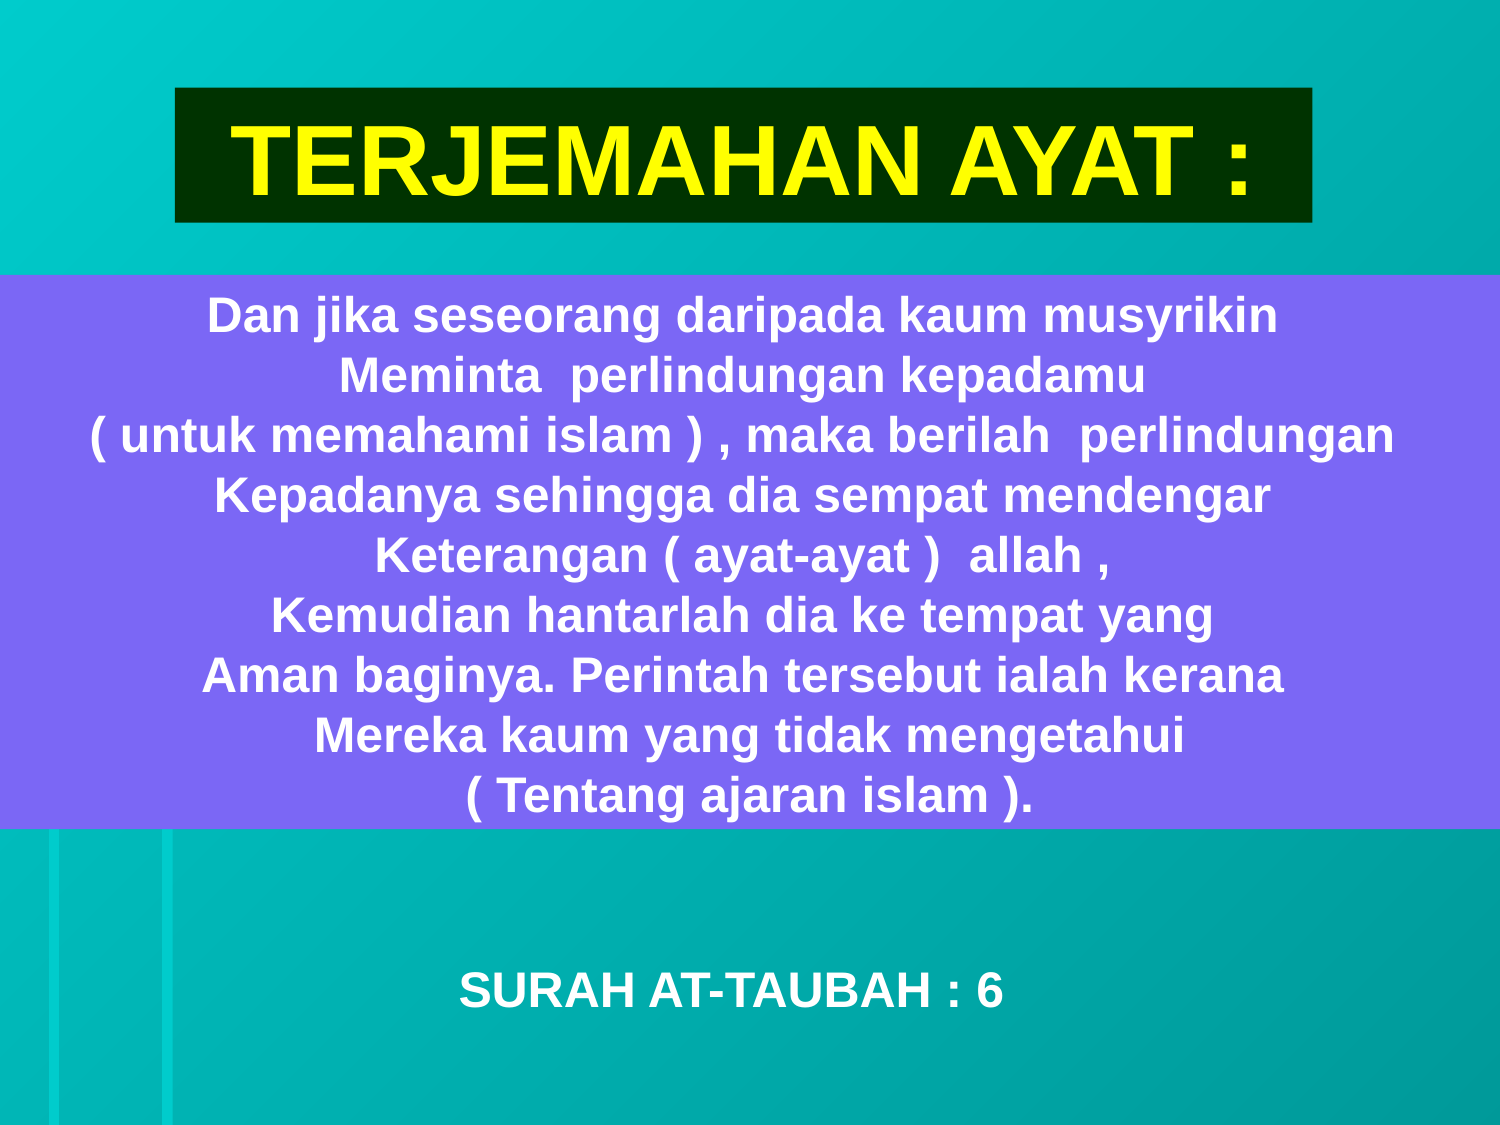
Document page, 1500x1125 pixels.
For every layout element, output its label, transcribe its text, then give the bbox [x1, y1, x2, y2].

text_box TERJEMAHAN AYAT : [174, 87, 1313, 223]
text_box Dan jika seseorang daripada kaum musyrikin Meminta perlindungan kepadamu ( untuk memahami islam ) , maka berilah perlindungan Kepadanya sehingga dia sempat mendengar Keterangan ( ayat-ayat ) allah , Kemudian hantarlah dia ke tempat yang Aman baginya. Perintah tersebut ialah kerana Mereka kaum yang tidak mengetahui ( Tentang ajaran islam ). [0, 274, 1500, 830]
text_box SURAH AT-TAUBAH : 6 [424, 949, 1038, 1025]
